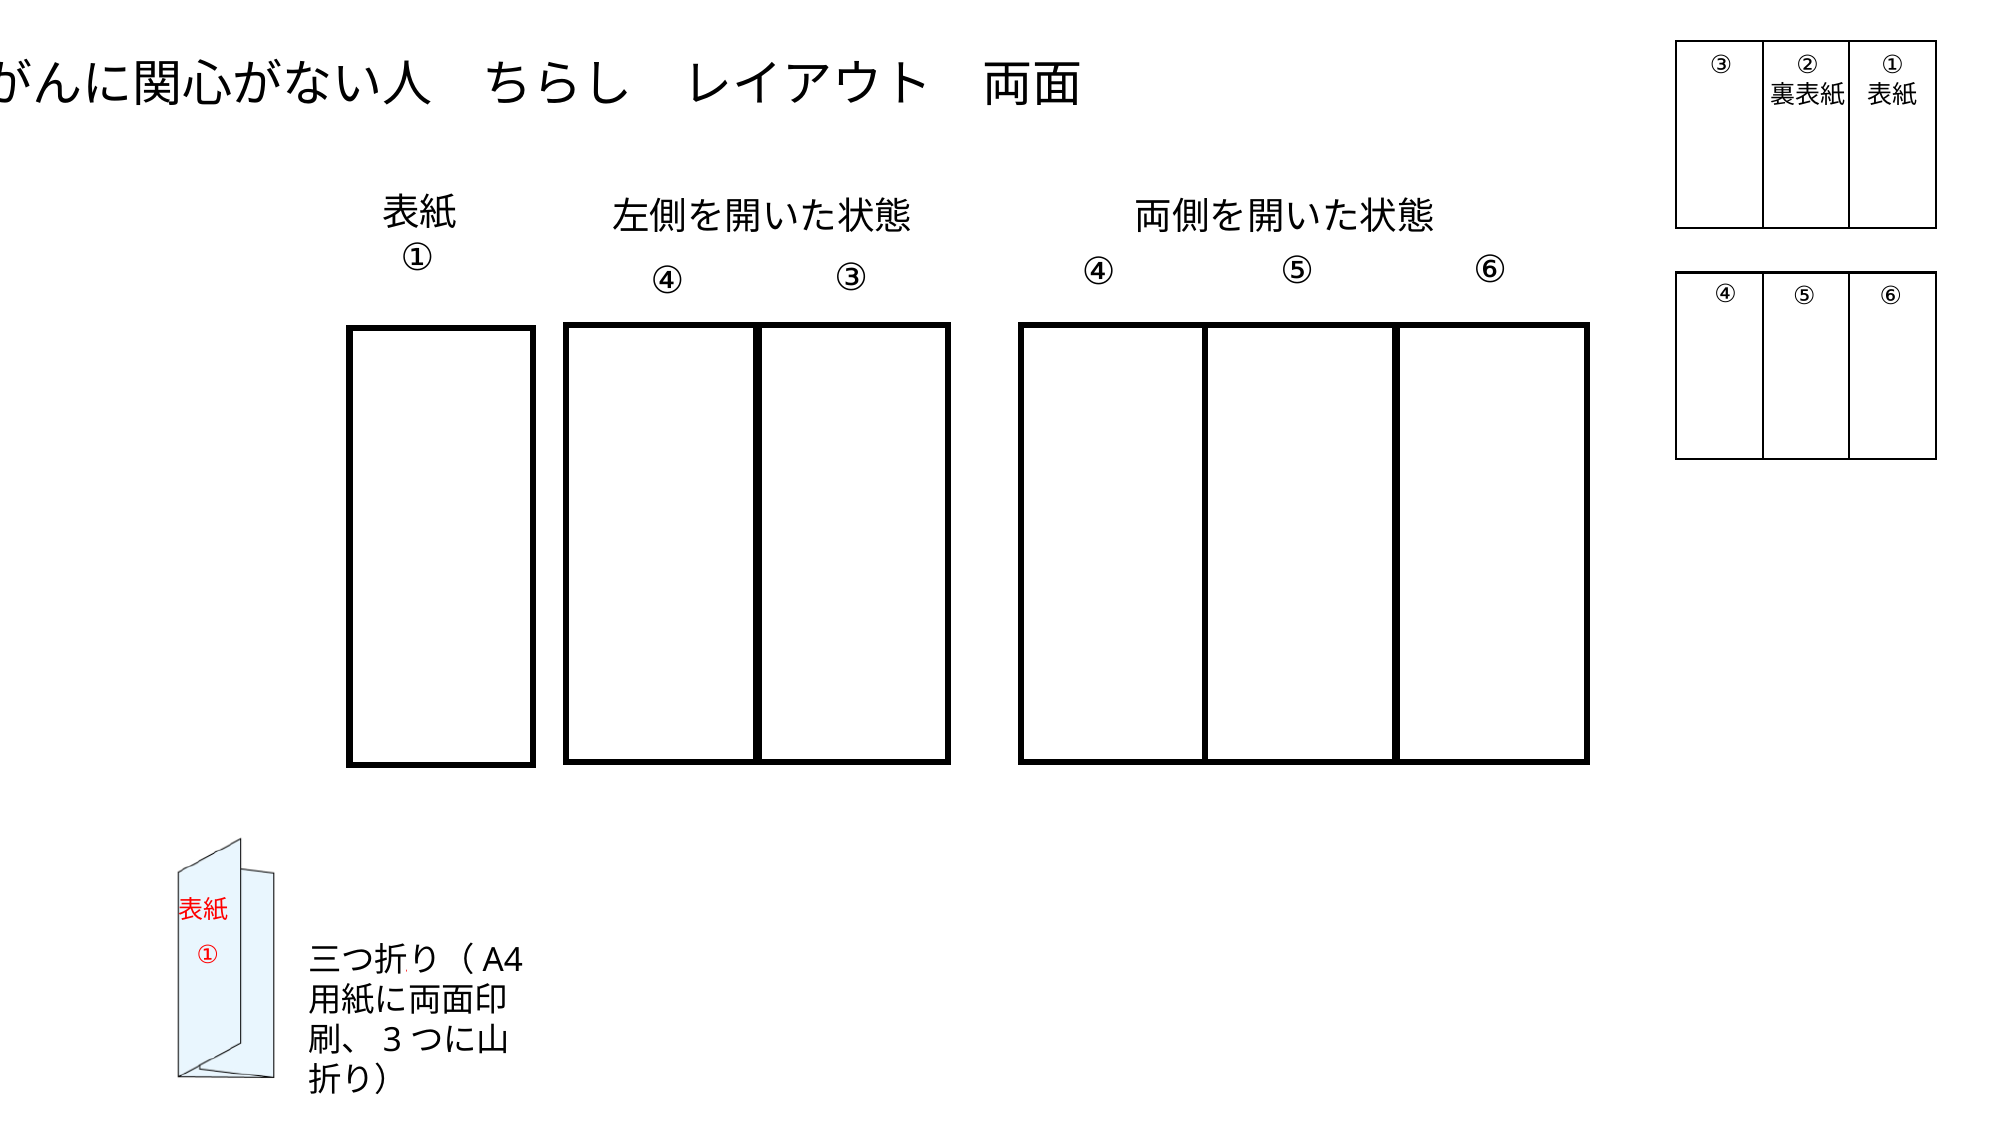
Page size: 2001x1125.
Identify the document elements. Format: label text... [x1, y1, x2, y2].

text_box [1020, 325, 1588, 763]
picture [151, 835, 407, 1090]
text_box [348, 327, 534, 766]
text_box ⑤ [1265, 238, 1359, 298]
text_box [566, 184, 959, 763]
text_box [1632, 41, 1950, 229]
text_box 表紙 [367, 180, 520, 241]
text_box 両側を開いた状態 [1088, 184, 1481, 245]
text_box がんに関心がない人 ちらし レイアウト 両面 [0, 43, 1098, 119]
text_box [560, 488, 566, 525]
text_box ① [385, 225, 538, 285]
text_box ④ [1067, 239, 1220, 300]
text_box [1637, 270, 1979, 460]
text_box ⑥ [1458, 237, 1552, 297]
text_box 三つ折り（A4用紙に両面印刷、3つに山折り） [293, 930, 555, 1125]
